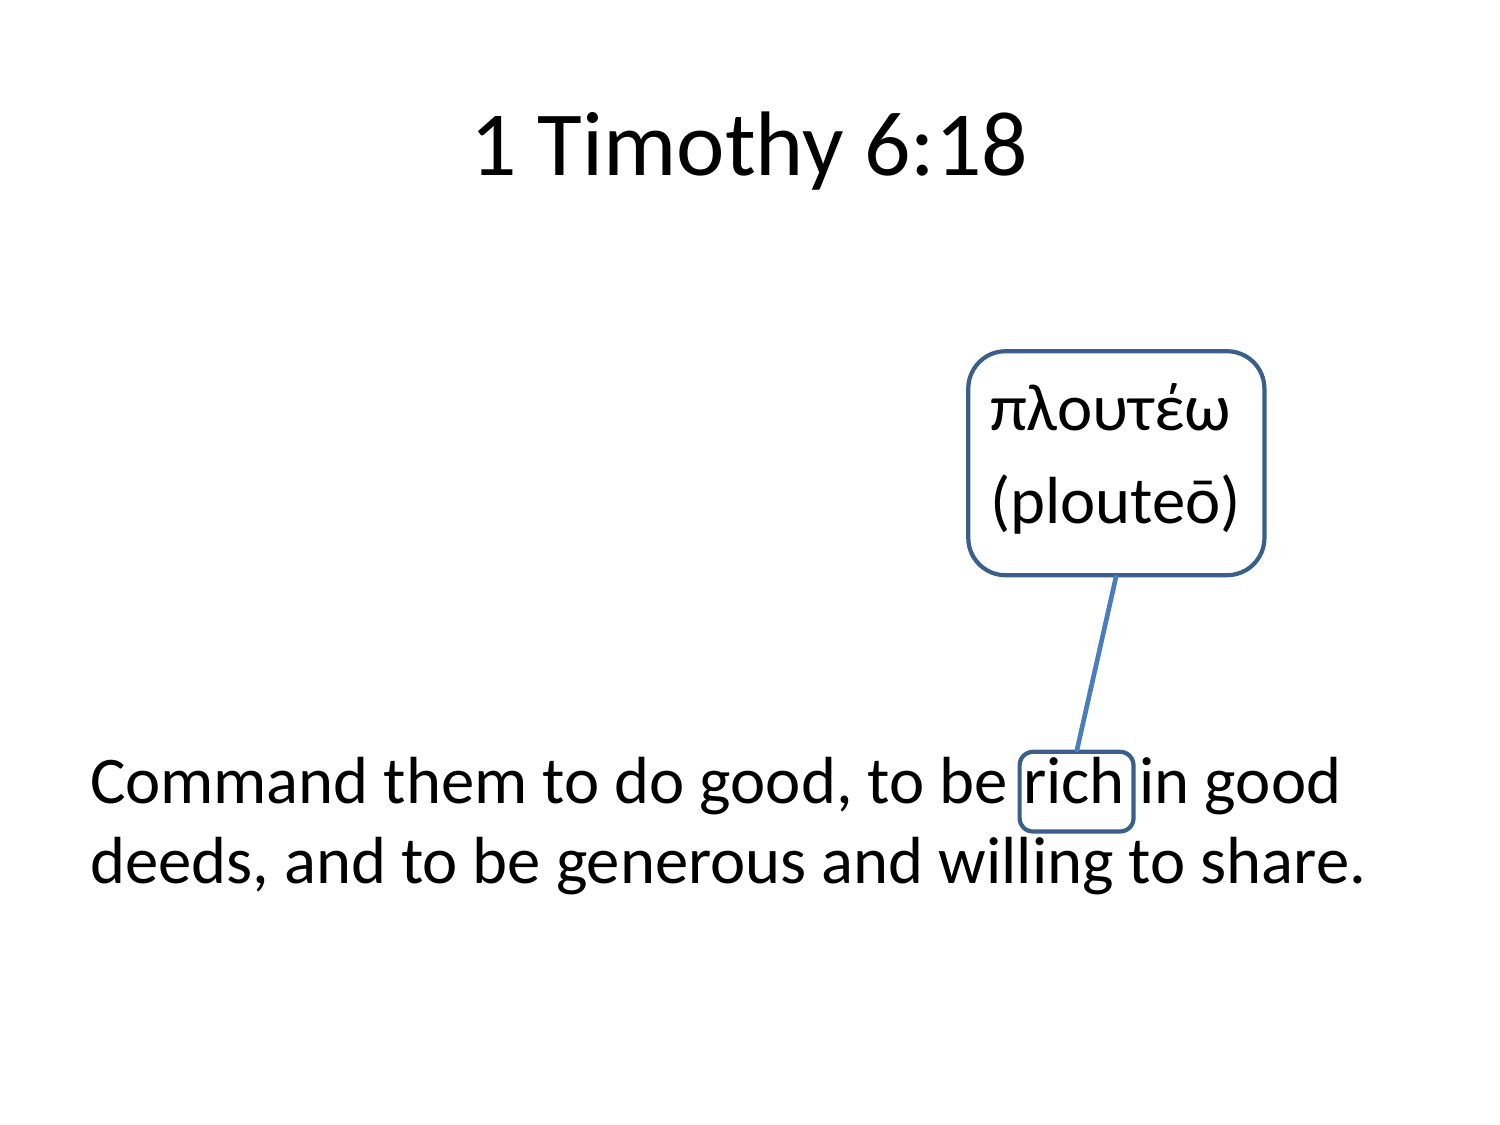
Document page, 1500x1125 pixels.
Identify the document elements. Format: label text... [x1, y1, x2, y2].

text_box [1076, 574, 1117, 753]
title 1 Timothy 6:18 [75, 45, 1425, 233]
text_box [1017, 749, 1136, 834]
list πλουτέω (plouteō) Command them to do good, to be rich in good deeds, and to be generous and willing to share. [75, 262, 1425, 1005]
text_box [966, 349, 1267, 578]
